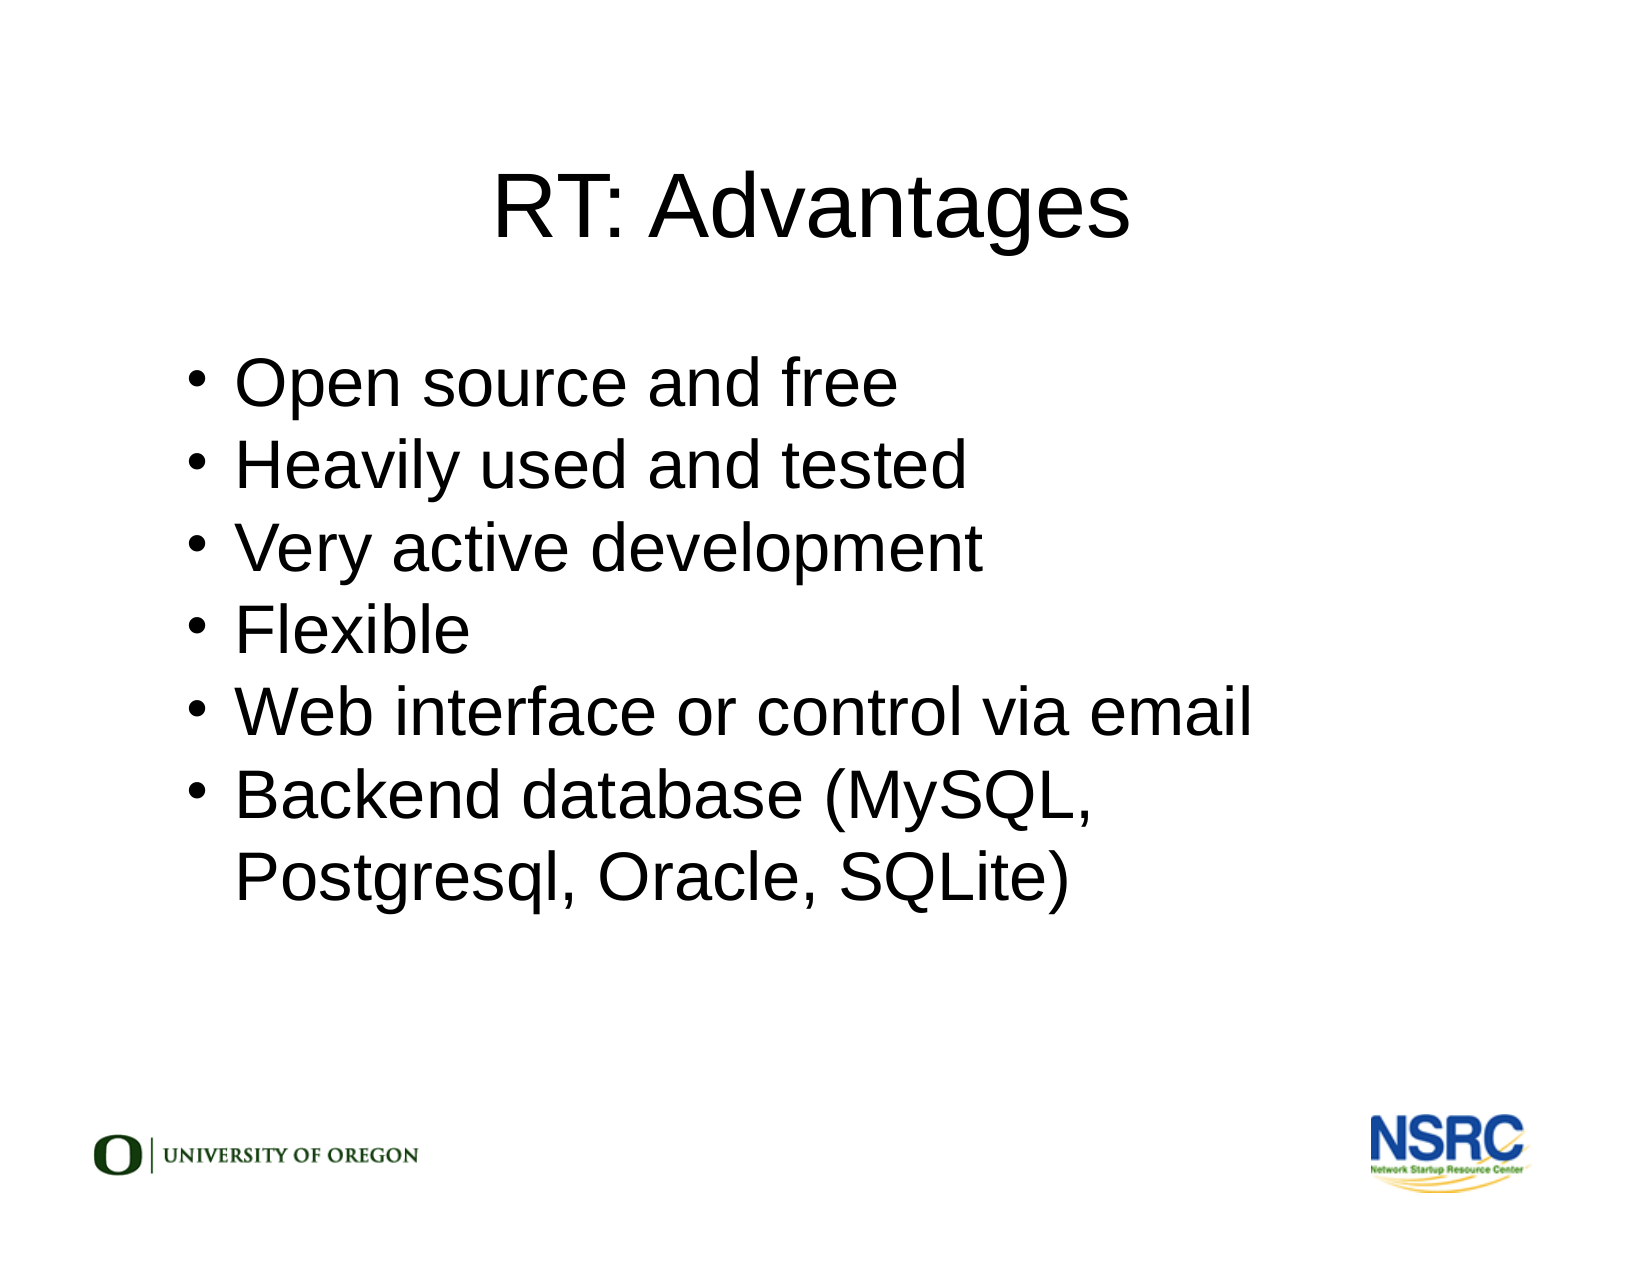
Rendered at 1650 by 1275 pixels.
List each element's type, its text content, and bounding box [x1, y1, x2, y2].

text_box Open source and free Heavily used and tested Very active development Flexible Web interface or control via email Backend database (MySQL, Postgresql, Oracle, SQLite) [171, 325, 1453, 1021]
picture [1371, 1114, 1532, 1193]
picture [92, 1133, 420, 1177]
text_box RT: Advantages [133, 104, 1491, 298]
